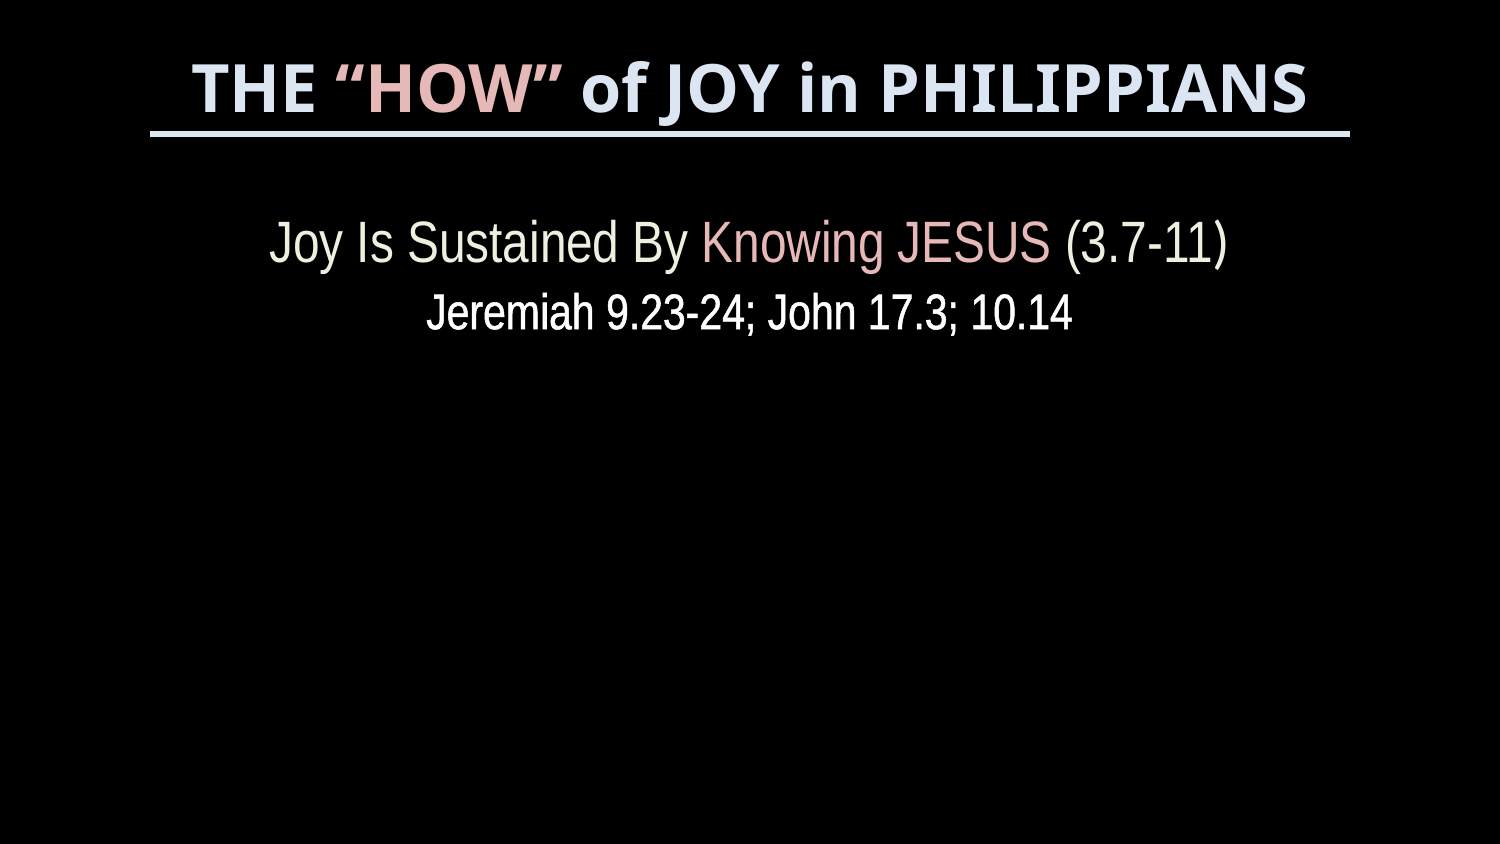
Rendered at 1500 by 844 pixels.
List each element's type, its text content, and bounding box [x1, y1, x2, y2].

text_box THE “HOW” of JOY in PHILIPPIANS [0, 38, 1500, 134]
text_box Jeremiah 9.23-24; John 17.3; 10.14 [350, 271, 1150, 347]
text_box Joy Is Sustained By Knowing JESUS (3.7-11) [0, 196, 1500, 282]
